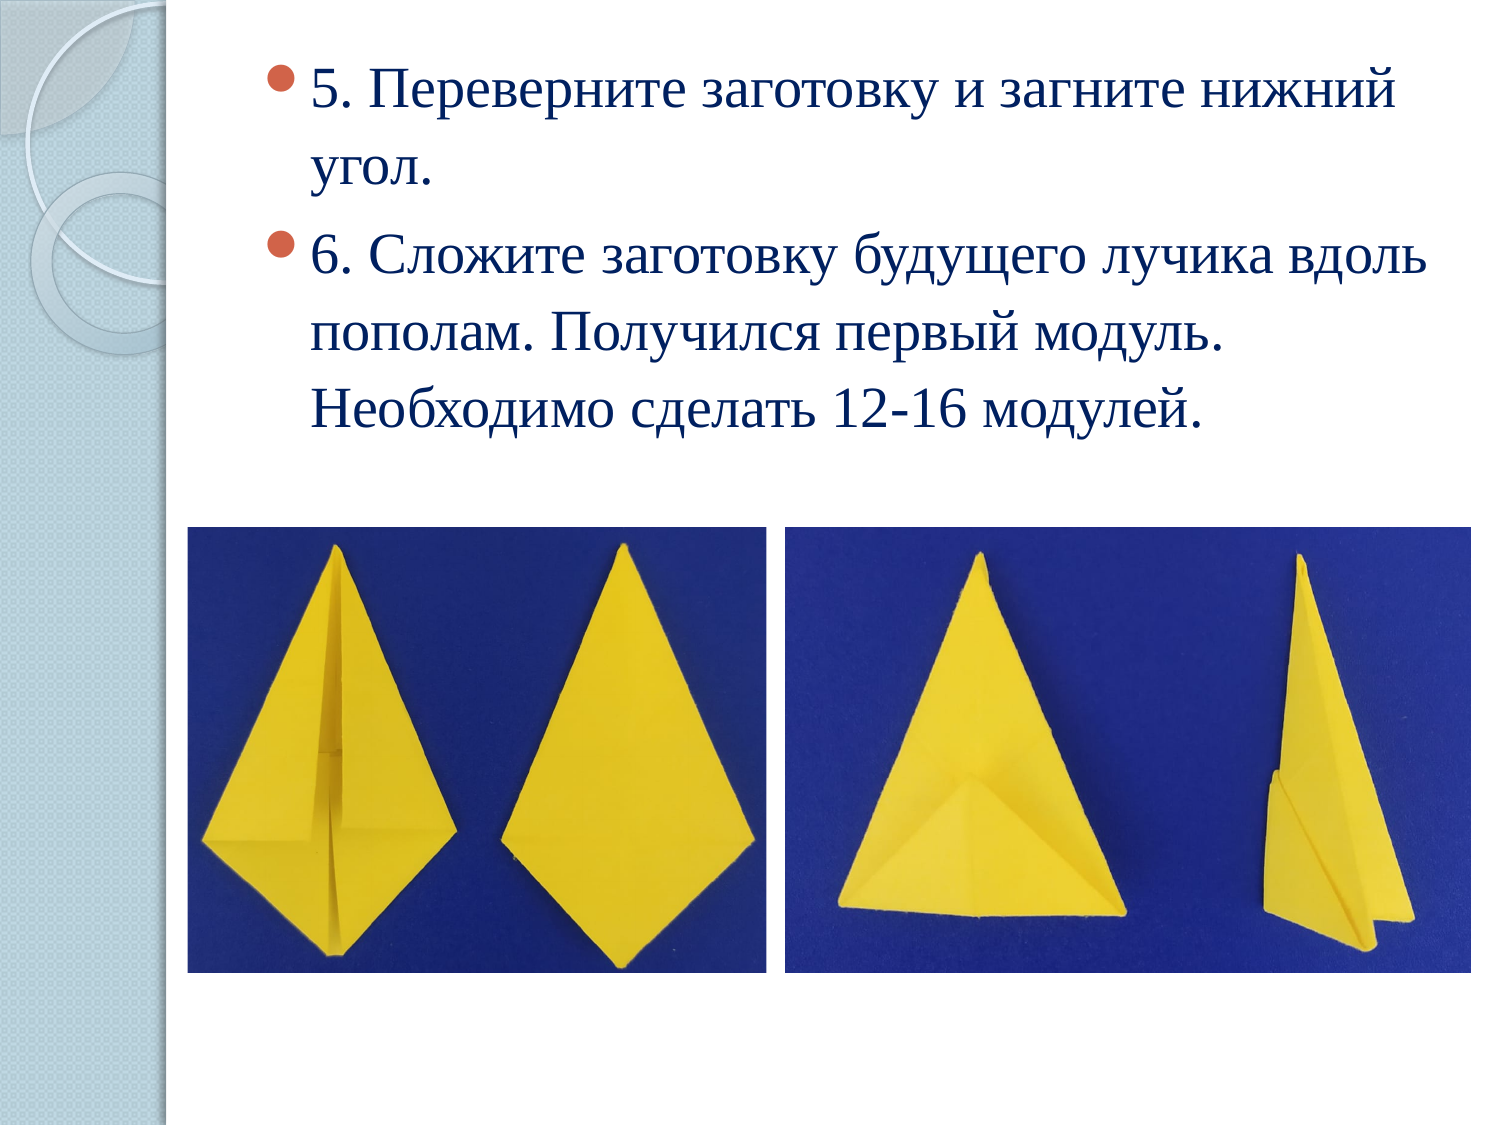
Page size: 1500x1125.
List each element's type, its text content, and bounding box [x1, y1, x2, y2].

picture [784, 527, 1472, 973]
picture [187, 527, 767, 973]
list 5. Переверните заготовку и загните нижний угол. 6. Сложите заготовку будущего лучика вдоль пополам. Получился первый модуль. Необходимо сделать 12-16 модулей. [235, 35, 1466, 528]
